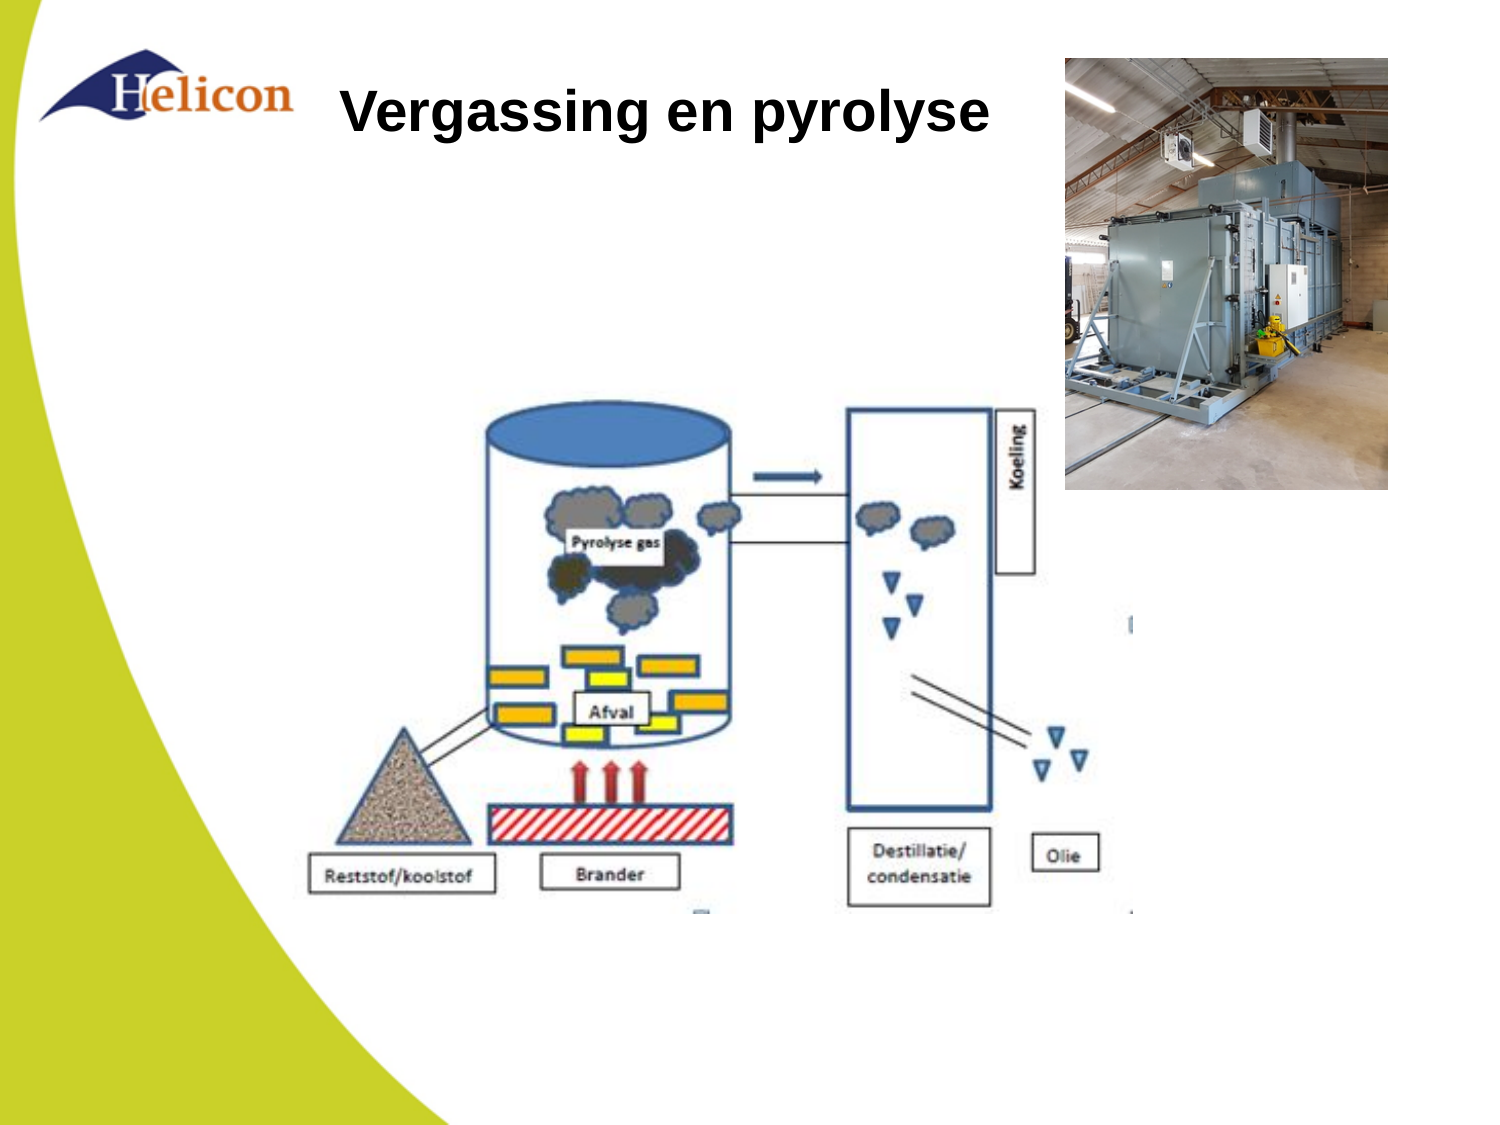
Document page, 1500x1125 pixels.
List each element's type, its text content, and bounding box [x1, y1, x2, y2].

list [277, 357, 1134, 914]
picture [0, 0, 1500, 1125]
title Vergassing en pyrolyse [324, 54, 1415, 161]
